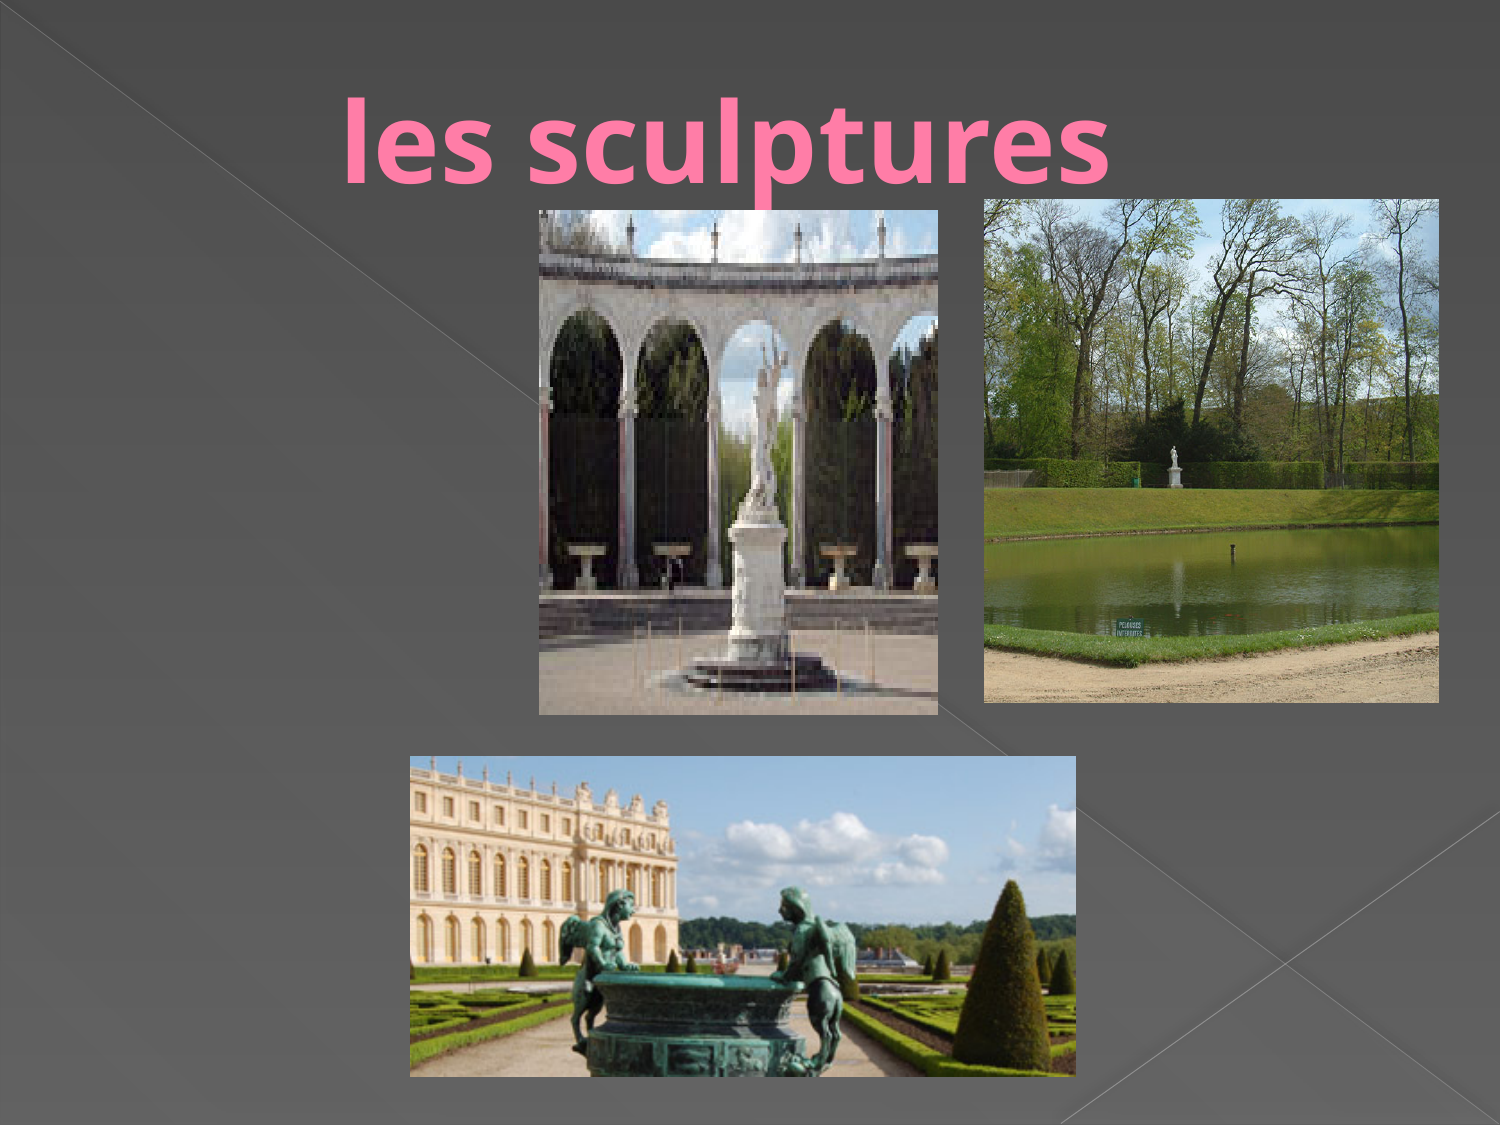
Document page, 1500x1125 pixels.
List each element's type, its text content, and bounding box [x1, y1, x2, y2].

picture [984, 198, 1440, 704]
picture [409, 756, 1076, 1077]
title les sculptures [0, 45, 1350, 233]
picture [538, 210, 938, 716]
